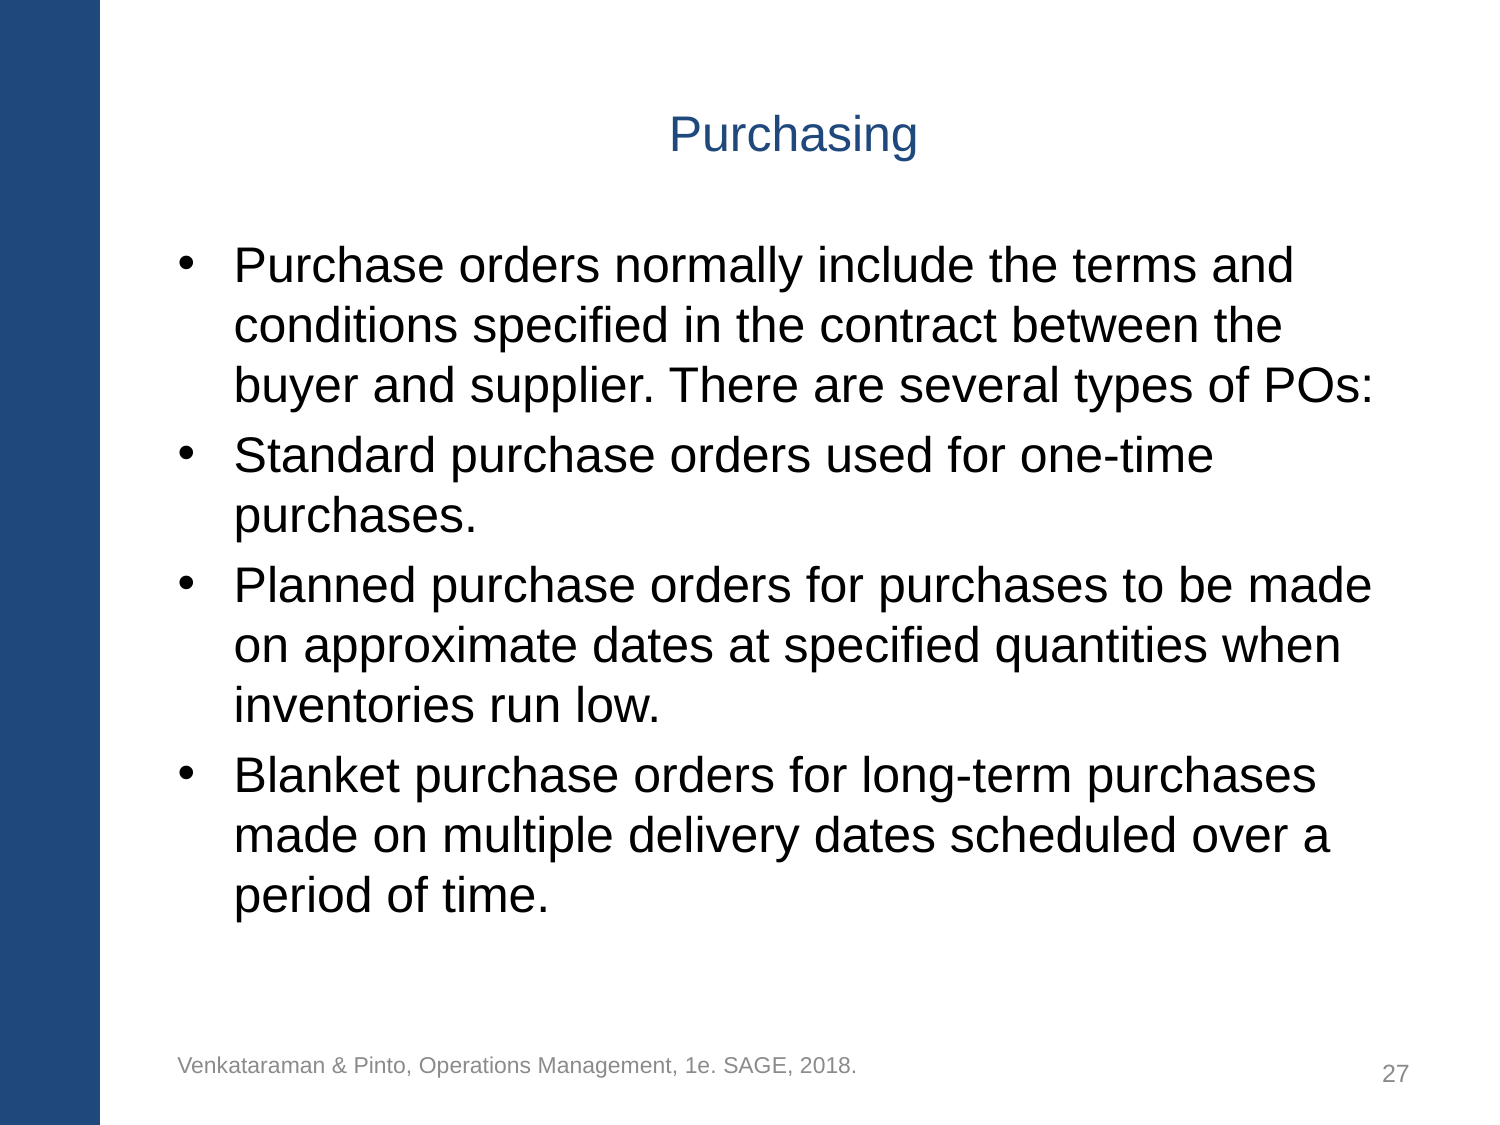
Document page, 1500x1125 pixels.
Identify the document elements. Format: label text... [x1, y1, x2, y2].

list Purchase orders normally include the terms and conditions specified in the contract between the buyer and supplier. There are several types of POs: Standard purchase orders used for one-time purchases. Planned purchase orders for purchases to be made on approximate dates at specified quantities when inventories run low. Blanket purchase orders for long-term purchases made on multiple delivery dates scheduled over a period of time. [162, 224, 1425, 1013]
footer Venkataraman & Pinto, Operations Management, 1e. SAGE, 2018. [162, 1042, 1313, 1103]
slide_number 27 [1350, 1042, 1425, 1103]
title Purchasing [162, 37, 1425, 224]
